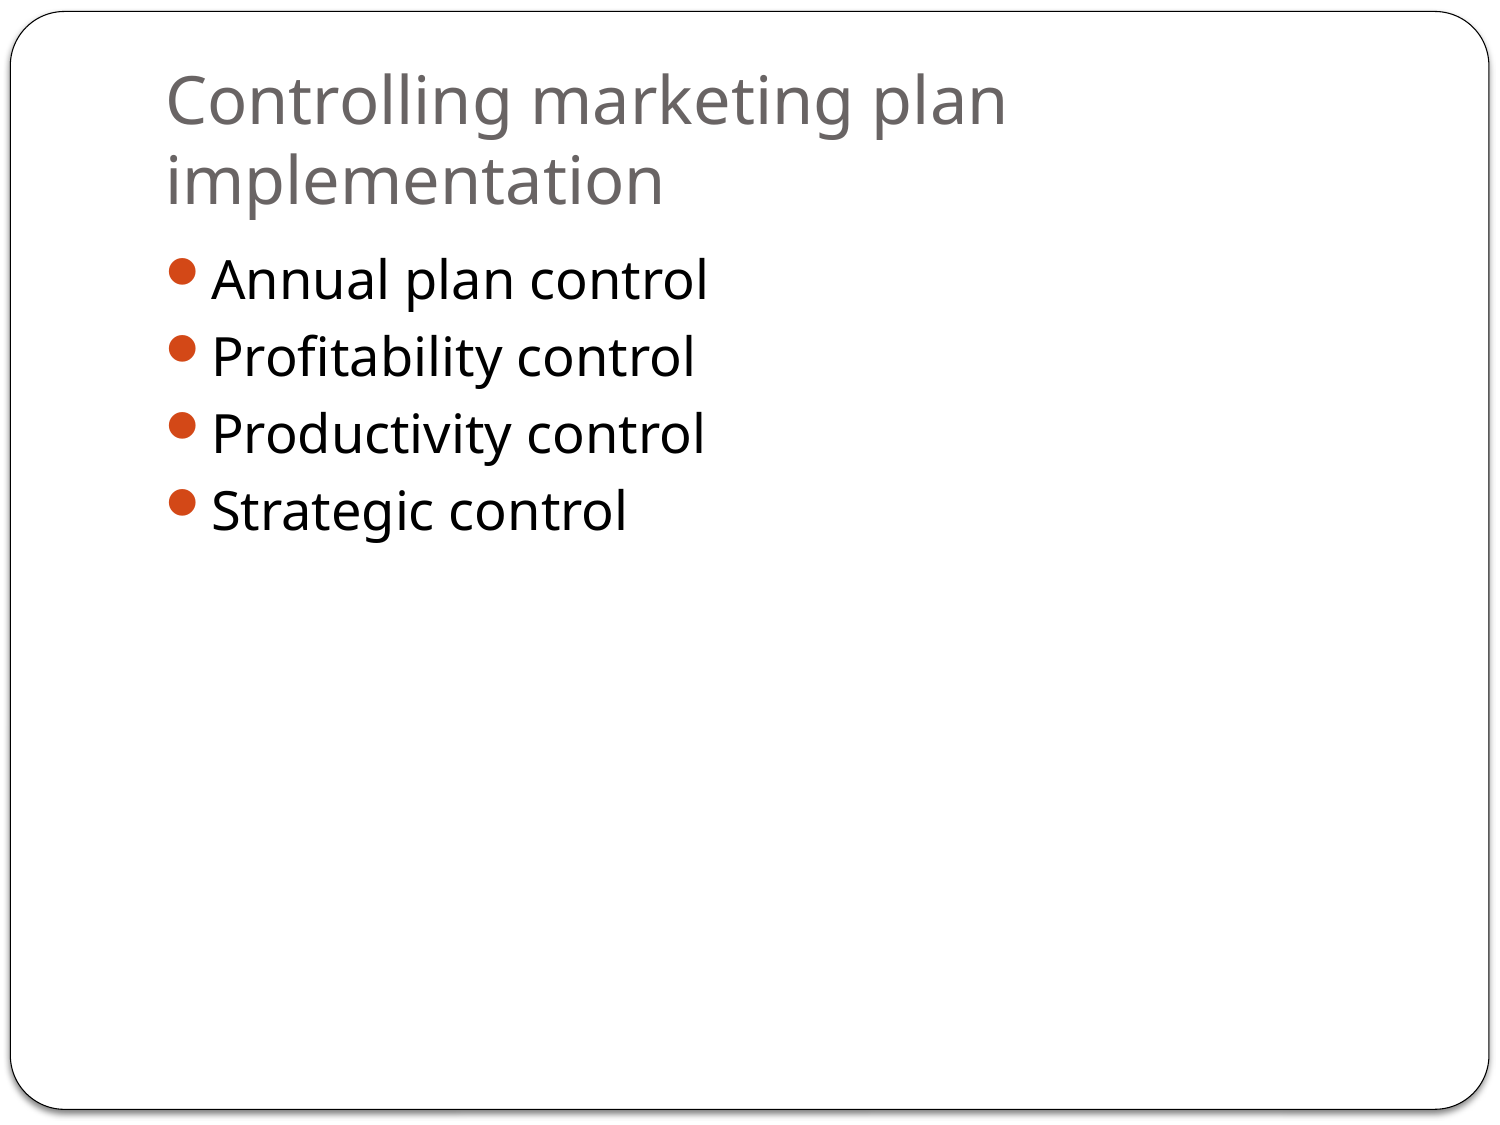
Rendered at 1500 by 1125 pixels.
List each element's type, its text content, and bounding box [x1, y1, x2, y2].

list Annual plan control Profitability control Productivity control Strategic control [149, 237, 1426, 988]
title Controlling marketing plan implementation [149, 44, 1426, 233]
